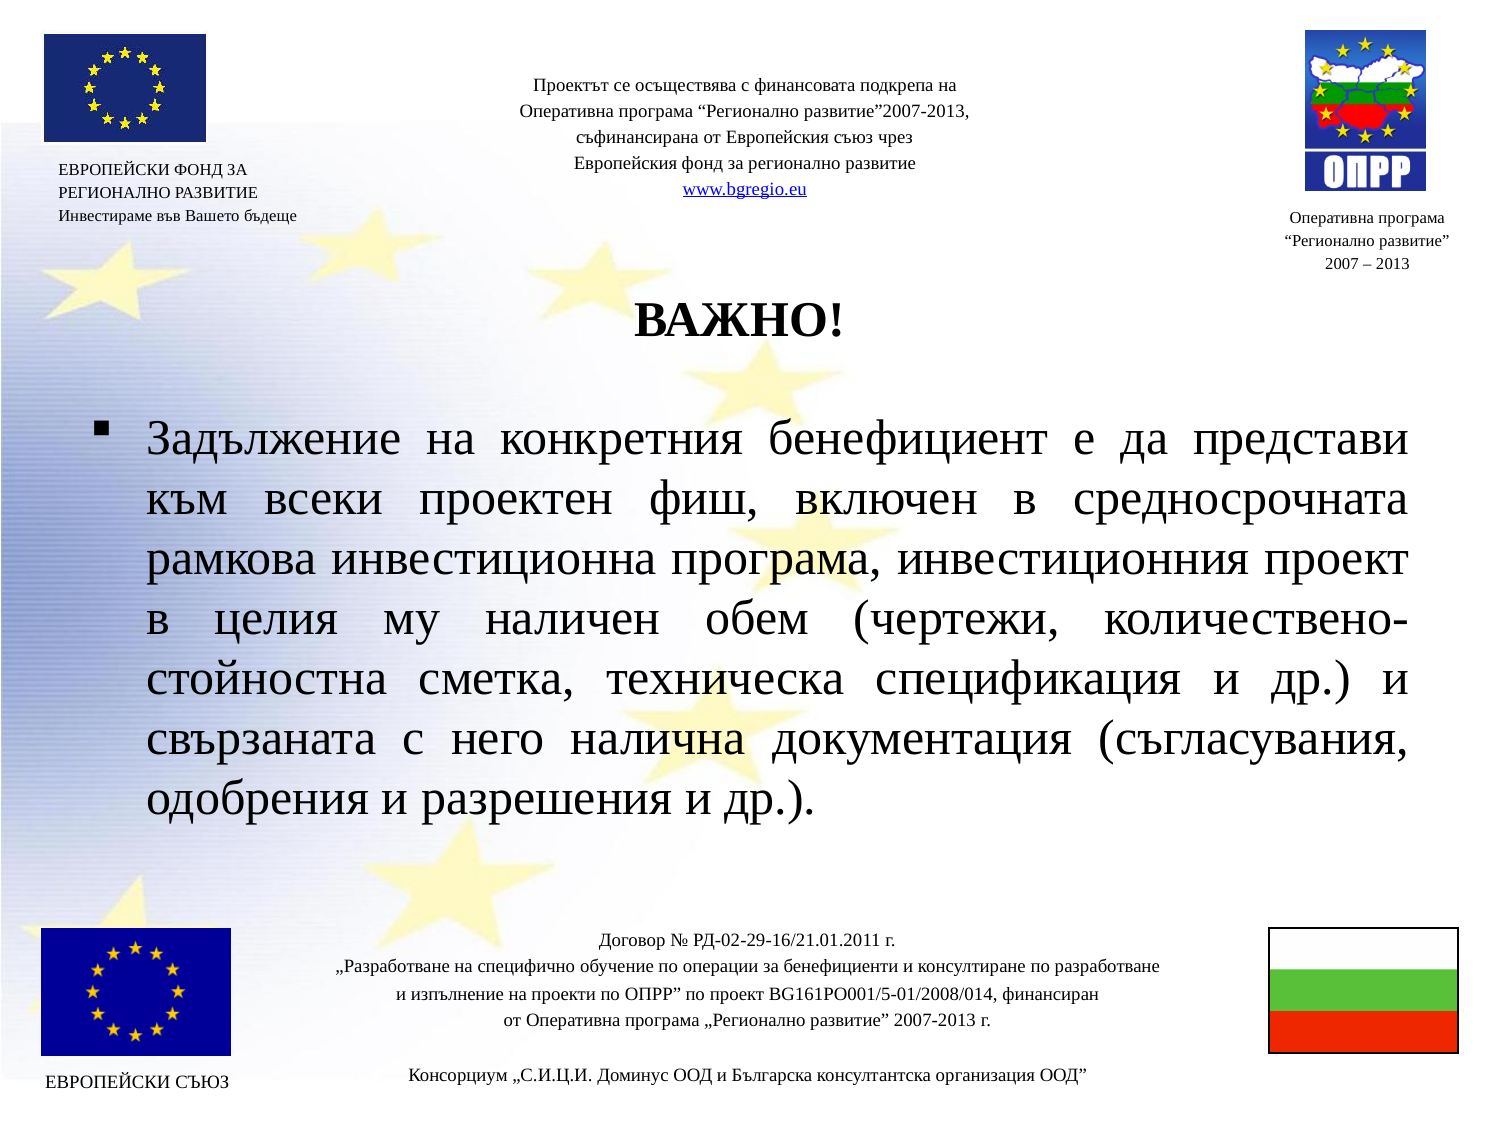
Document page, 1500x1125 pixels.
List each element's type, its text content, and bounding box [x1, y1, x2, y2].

title ВАЖНО! [64, 278, 1415, 372]
picture [0, 0, 1500, 1125]
list Задължение на конкретния бенефициент е да представи към всеки проектен фиш, включен в средносрочната рамкова инвестиционна програма, инвестиционния проект в целия му наличен обем (чертежи, количествено-стойностна сметка, техническа спецификация и др.) и свързаната с него налична документация (съгласувания, одобрения и разрешения и др.). [75, 397, 1425, 839]
